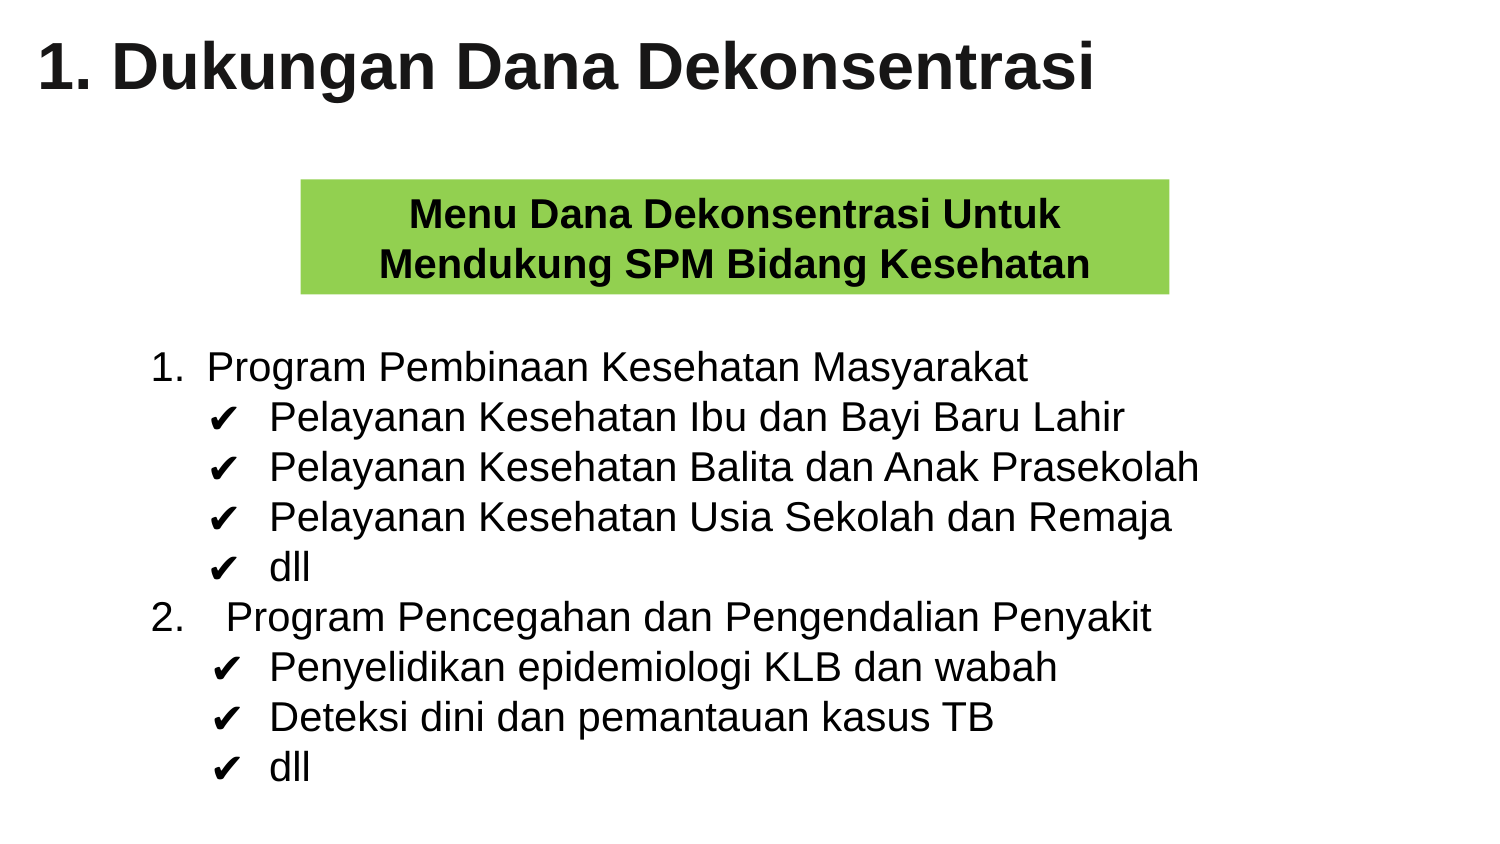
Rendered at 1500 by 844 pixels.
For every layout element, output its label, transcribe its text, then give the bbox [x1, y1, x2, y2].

text_box Program Pembinaan Kesehatan Masyarakat Pelayanan Kesehatan Ibu dan Bayi Baru Lahir Pelayanan Kesehatan Balita dan Anak Prasekolah Pelayanan Kesehatan Usia Sekolah dan Remaja dll Program Pencegahan dan Pengendalian Penyakit Penyelidikan epidemiologi KLB dan wabah Deteksi dini dan pemantauan kasus TB dll [135, 332, 1317, 798]
text_box Menu Dana Dekonsentrasi Untuk Mendukung SPM Bidang Kesehatan [300, 179, 1170, 295]
title 1. Dukungan Dana Dekonsentrasi [22, 17, 1448, 143]
